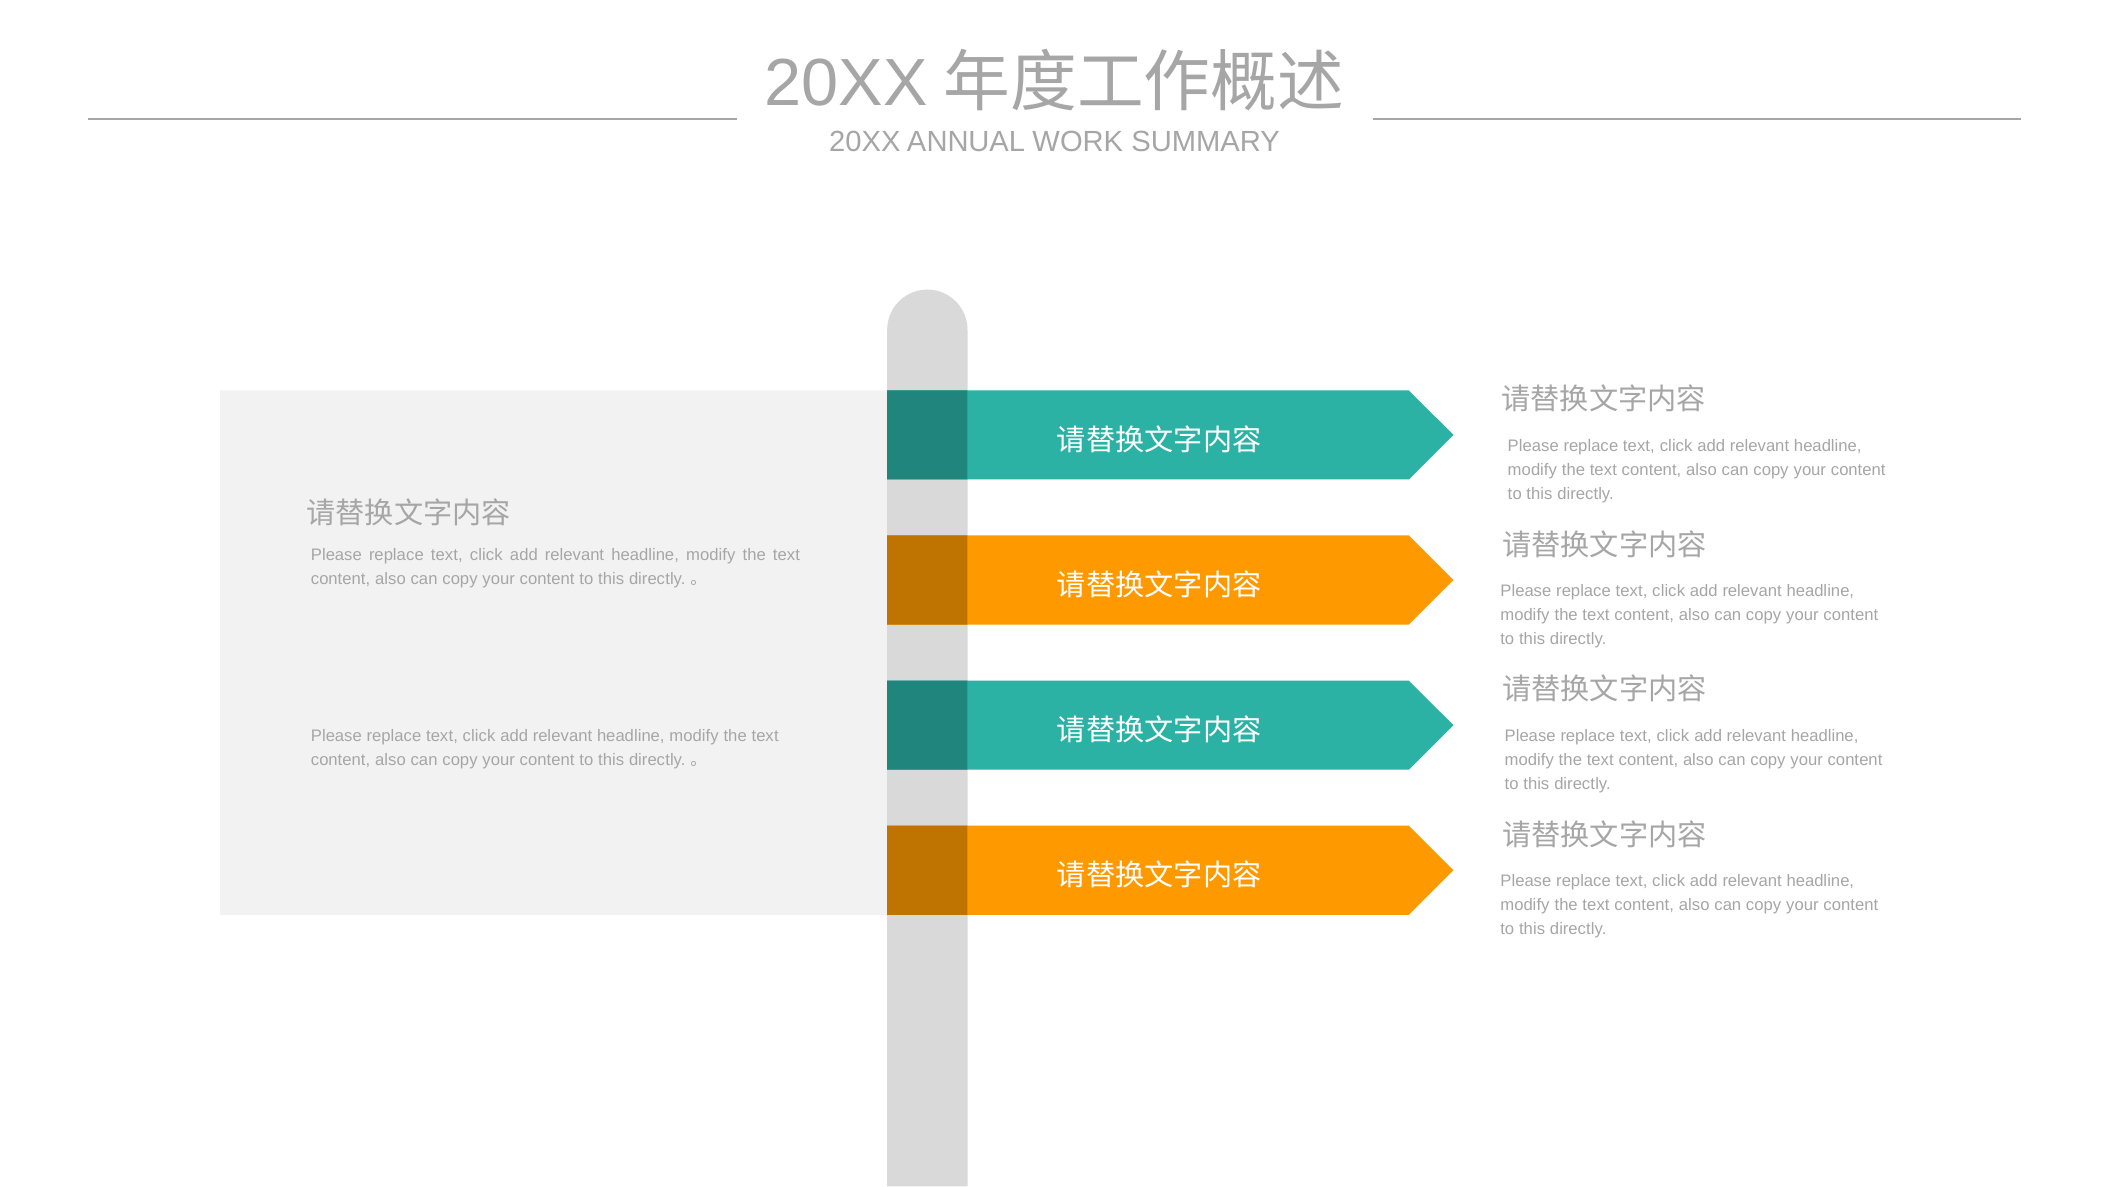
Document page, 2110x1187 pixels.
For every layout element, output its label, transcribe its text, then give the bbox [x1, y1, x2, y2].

text_box [887, 770, 969, 825]
text_box [887, 480, 969, 535]
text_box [887, 680, 1454, 770]
text_box [886, 915, 969, 1187]
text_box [1485, 366, 1903, 510]
text_box [887, 625, 969, 680]
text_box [1485, 801, 1896, 945]
text_box 20XX ANNUAL WORK SUMMARY [824, 122, 1285, 158]
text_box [220, 390, 887, 915]
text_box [887, 390, 1454, 480]
text_box 20XX年度工作概述 [730, 38, 1379, 119]
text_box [887, 535, 1454, 625]
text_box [1485, 656, 1900, 800]
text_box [1485, 511, 1896, 655]
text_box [887, 825, 1454, 915]
text_box [886, 288, 969, 390]
